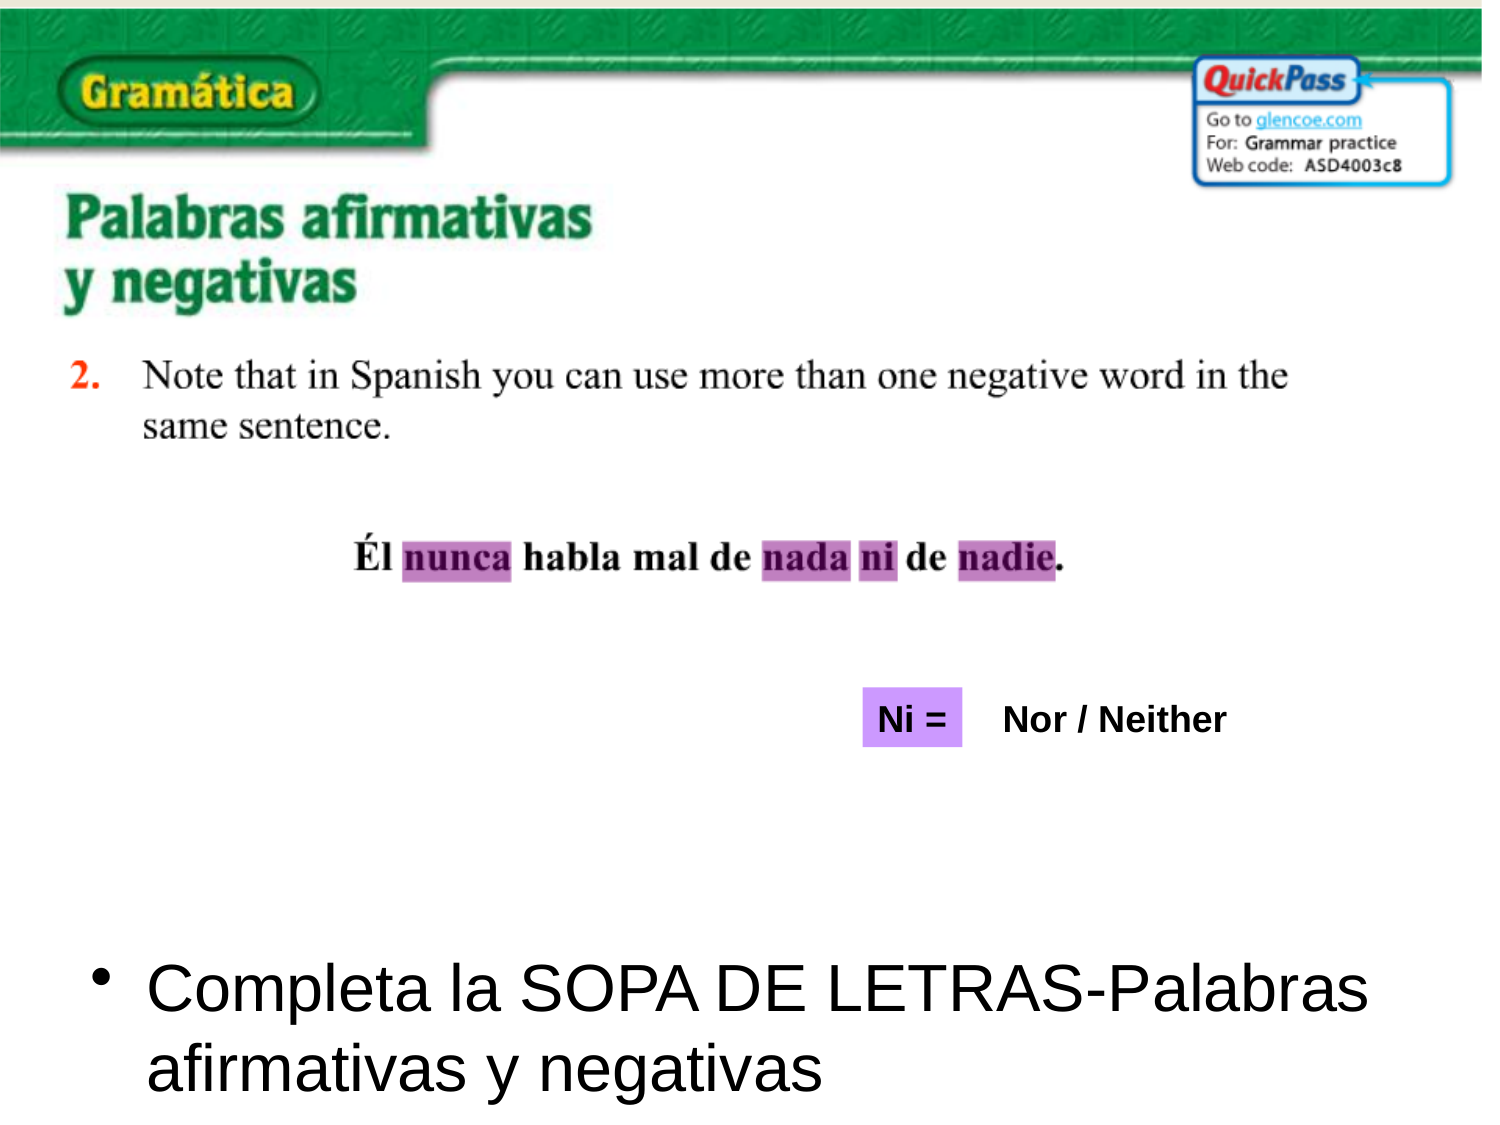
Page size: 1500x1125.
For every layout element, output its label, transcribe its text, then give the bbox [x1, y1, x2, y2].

list Completa la SOPA DE LETRAS-Palabras afirmativas y negativas [75, 959, 1425, 1125]
picture [0, 0, 1482, 953]
